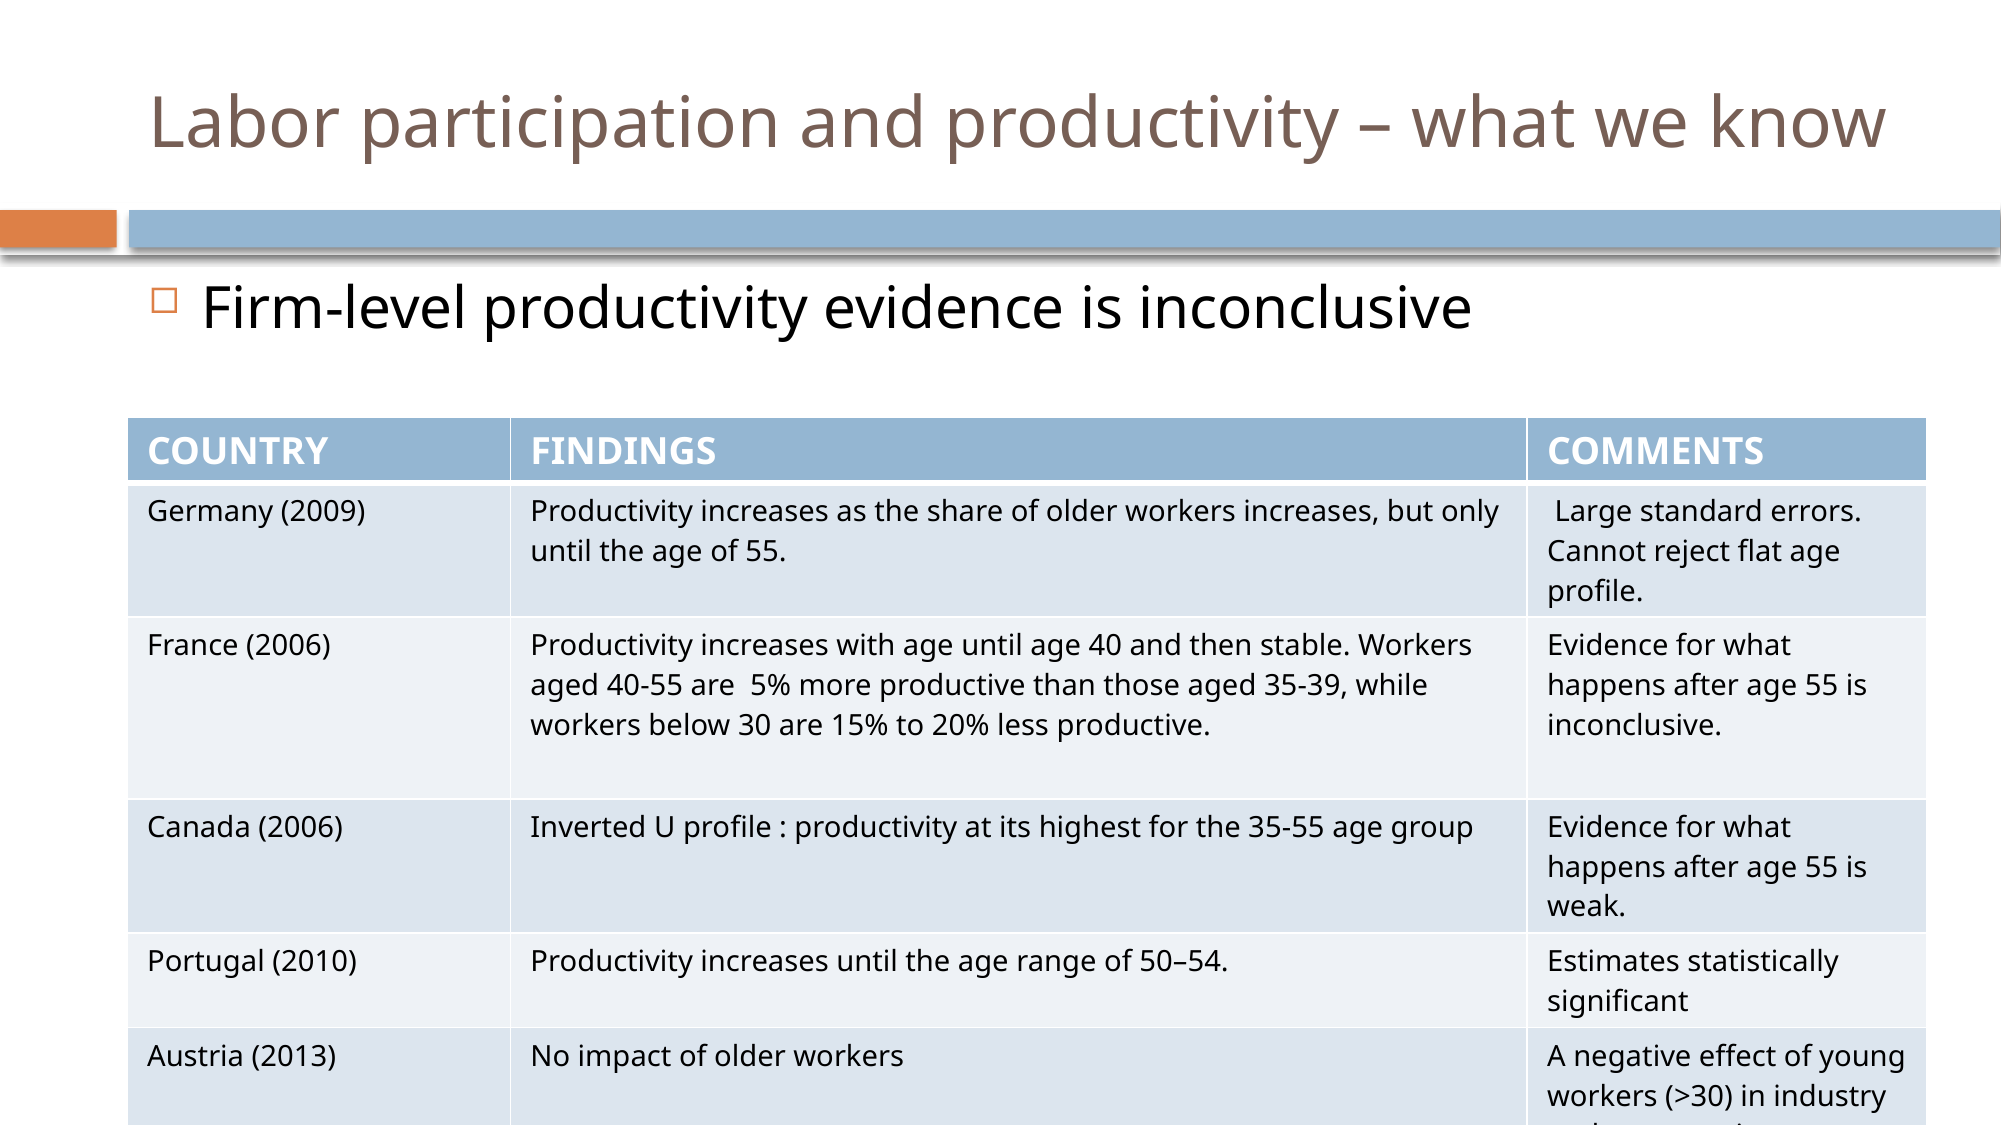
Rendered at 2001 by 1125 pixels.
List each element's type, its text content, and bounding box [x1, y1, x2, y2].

table_cell Germany (2009) [128, 486, 510, 616]
table_cell Productivity increases as the share of older workers increases, but only until the age of 55. [511, 486, 1526, 616]
table_cell Evidence for what happens after age 55 is weak. [1528, 800, 1926, 932]
table_cell No impact of older workers [511, 1028, 1526, 1125]
list Firm-level productivity evidence is inconclusive [133, 262, 1918, 416]
table_cell Canada (2006) [128, 800, 510, 932]
table_cell Portugal (2010) [128, 934, 510, 1027]
table_cell Austria (2013) [128, 1028, 510, 1125]
table_cell Productivity increases with age until age 40 and then stable. Workers aged 40-55 are 5% more productive than those aged 35-39, while workers below 30 are 15% to 20% less productive. [511, 618, 1526, 798]
table_cell A negative effect of young workers (>30) in industry and construction [1528, 1028, 1926, 1125]
table_cell France (2006) [128, 618, 510, 798]
table_header COMMENTS [1528, 418, 1926, 480]
table_cell Estimates statistically significant [1528, 934, 1926, 1027]
table_header FINDINGS [511, 418, 1526, 480]
table_cell Productivity increases until the age range of 50–54. [511, 934, 1526, 1027]
table_cell Large standard errors. Cannot reject flat age profile. [1528, 486, 1926, 616]
table_cell Inverted U profile : productivity at its highest for the 35-55 age group [511, 800, 1526, 932]
table_header COUNTRY [128, 418, 510, 480]
title Labor participation and productivity – what we know [133, 37, 1918, 200]
table_cell Evidence for what happens after age 55 is inconclusive. [1528, 618, 1926, 798]
